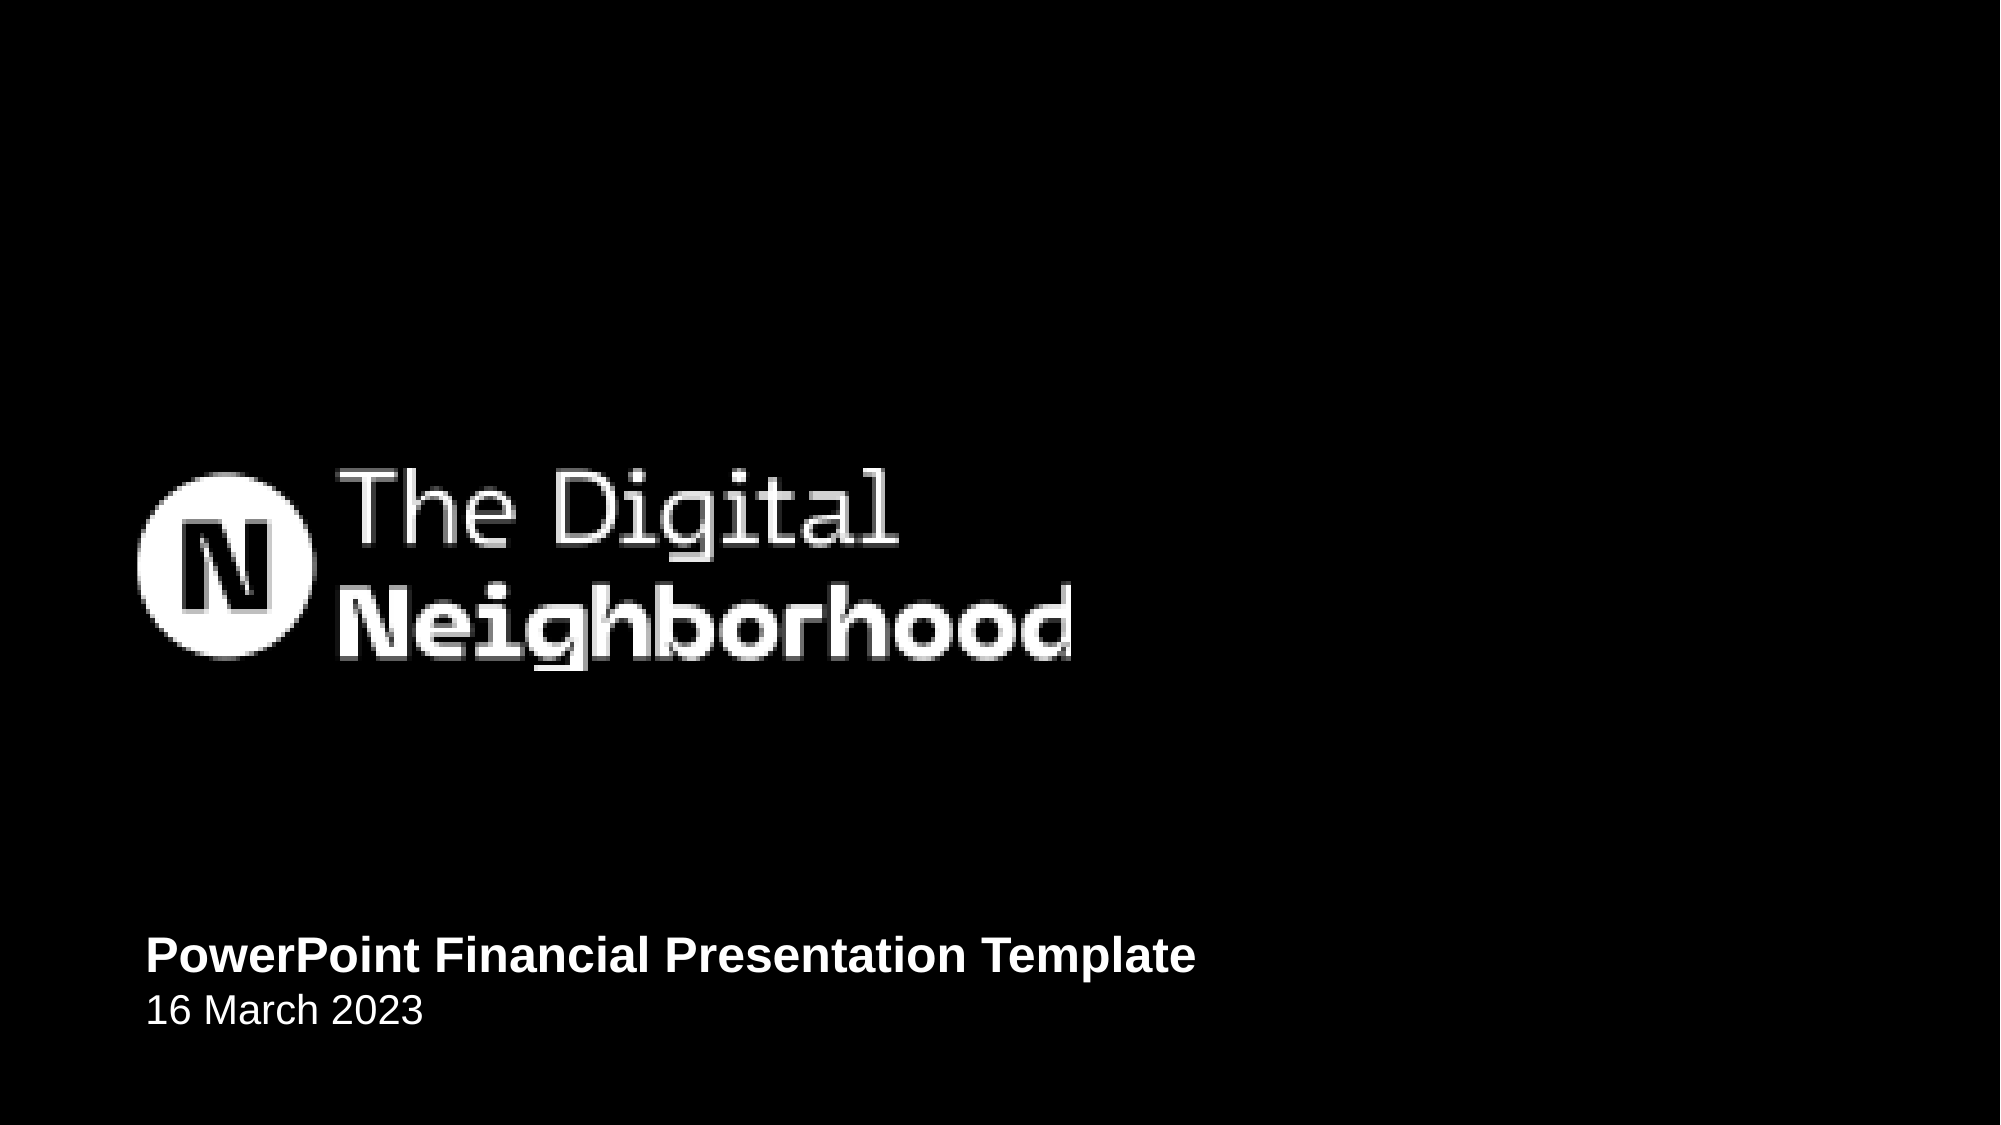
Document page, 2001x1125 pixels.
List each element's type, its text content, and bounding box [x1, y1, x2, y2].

picture [137, 468, 1071, 671]
text_box PowerPoint Financial Presentation Template 16 March 2023 [130, 915, 1309, 1040]
